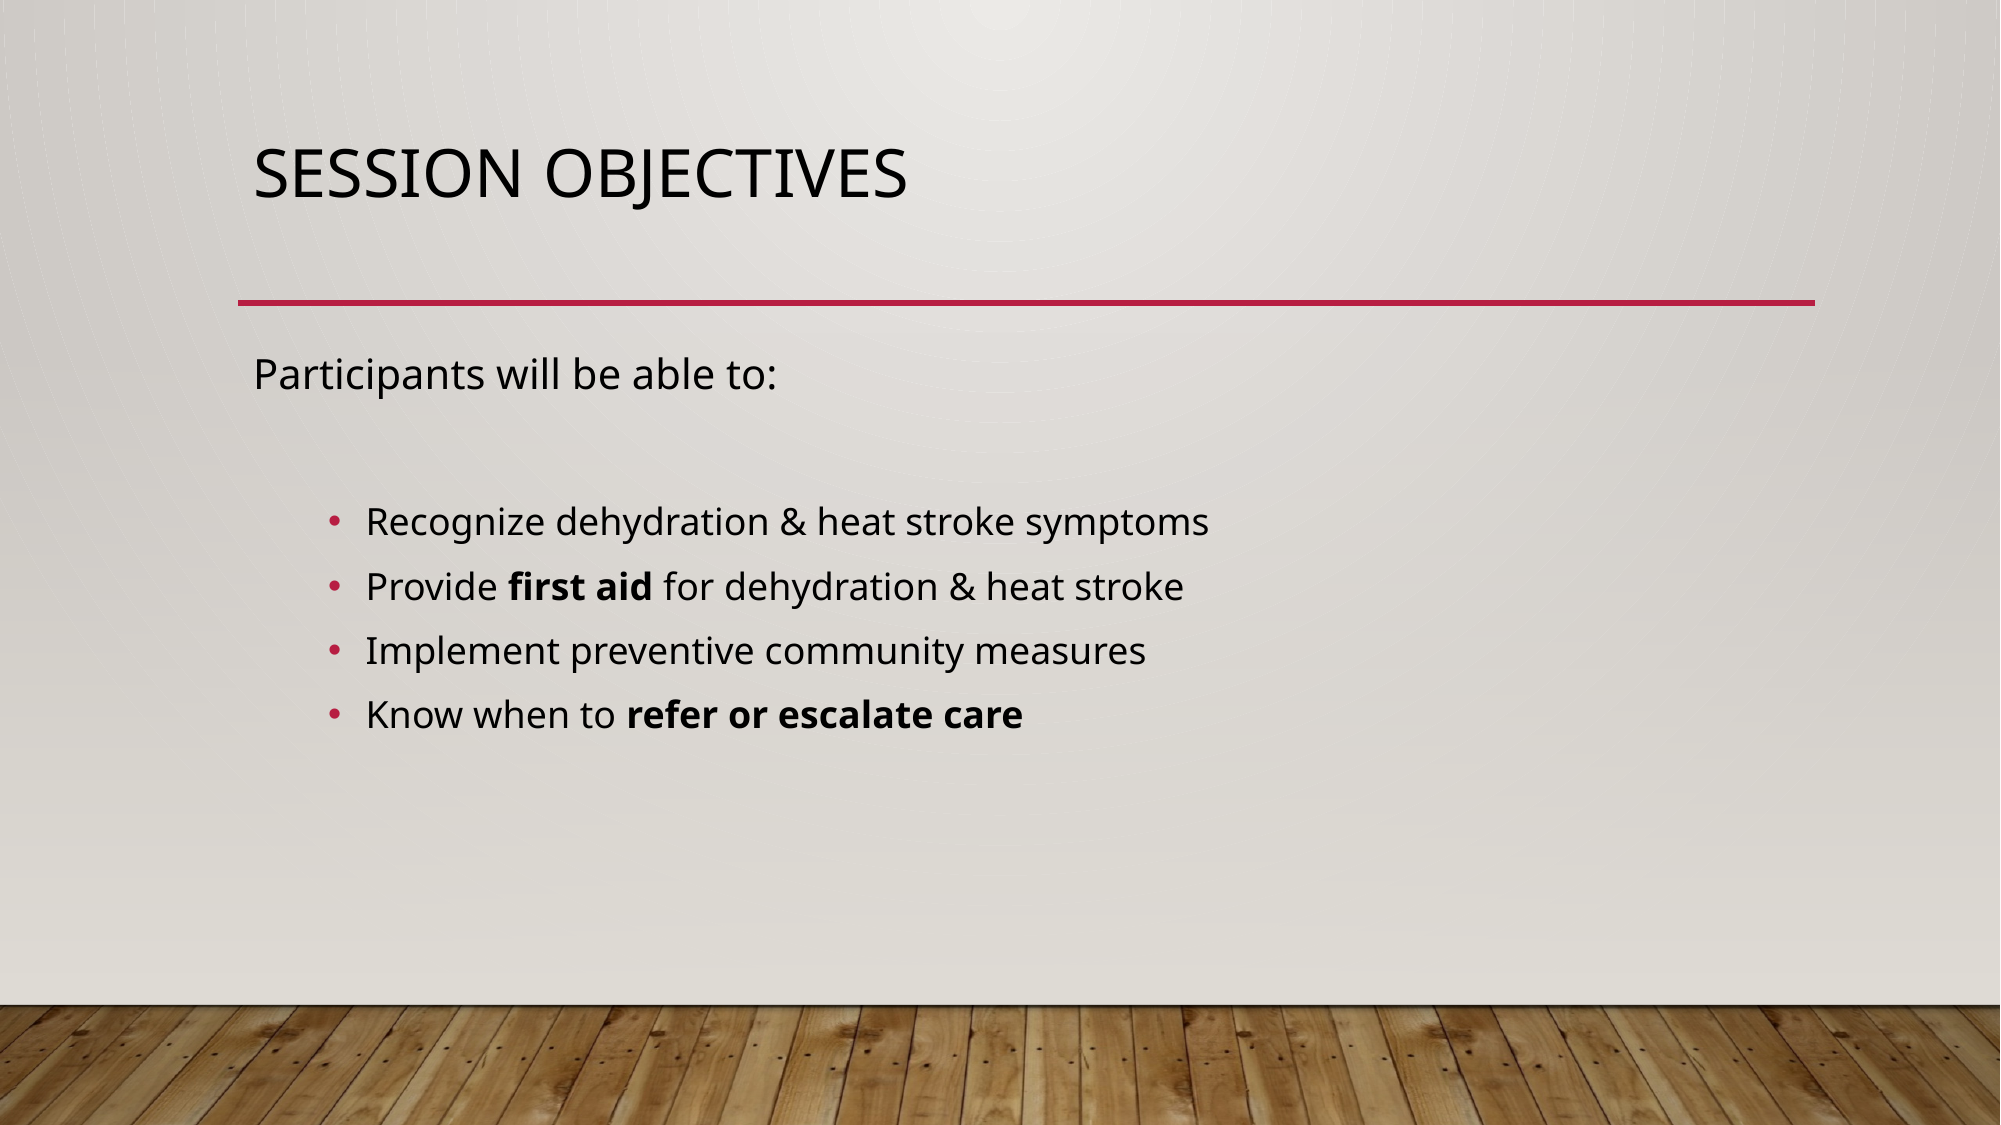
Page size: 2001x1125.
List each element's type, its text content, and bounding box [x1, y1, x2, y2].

picture [0, 1005, 2000, 1125]
list Participants will be able to: Recognize dehydration & heat stroke symptoms Provide first aid for dehydration & heat stroke Implement preventive community measures Know when to refer or escalate care [238, 330, 1814, 897]
title Session Objectives [238, 131, 1814, 305]
